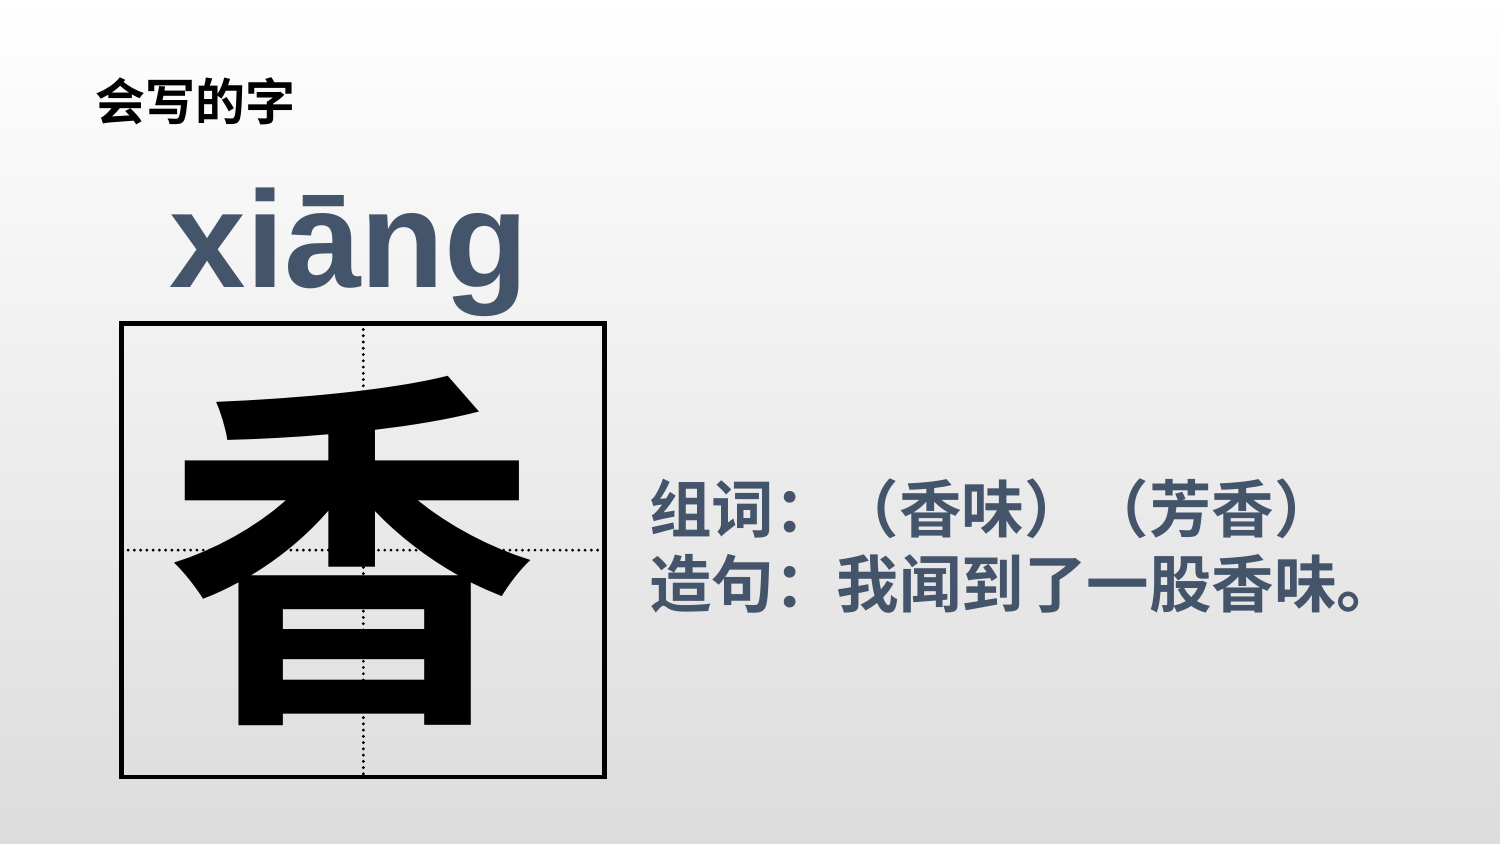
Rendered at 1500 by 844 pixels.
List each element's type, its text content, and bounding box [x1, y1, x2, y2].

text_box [121, 323, 605, 777]
text_box [233, 278, 239, 299]
text_box 会写的字 [84, 71, 335, 134]
text_box 组词：（香味）（芳香） 造句：我闻到了一股香味。 [637, 463, 1466, 626]
text_box 香 [154, 313, 553, 323]
text_box xiāng [84, 144, 540, 321]
